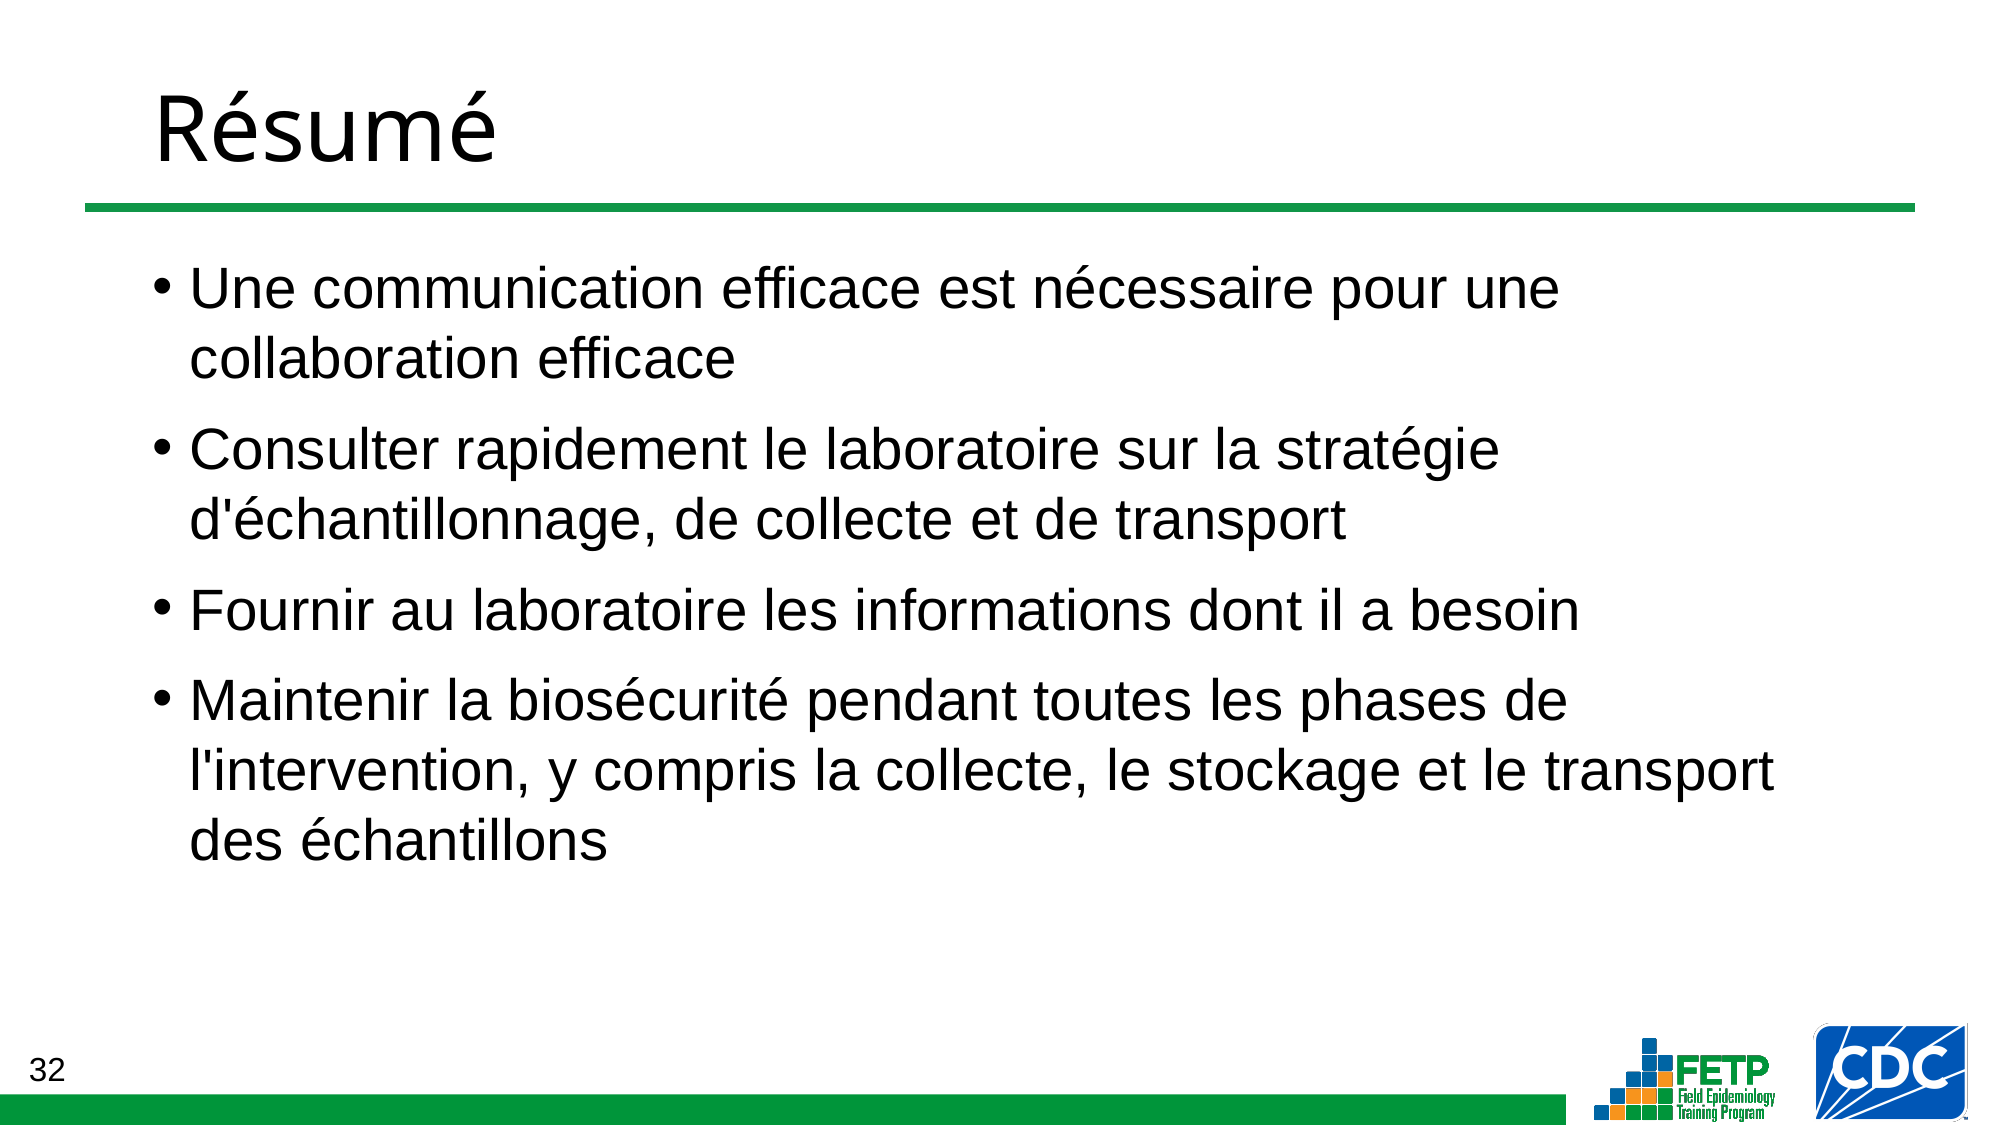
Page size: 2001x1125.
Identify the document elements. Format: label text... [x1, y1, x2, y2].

picture [1594, 1038, 1775, 1122]
list Une communication efficace est nécessaire pour une collaboration efficace Consulter rapidement le laboratoire sur la stratégie d'échantillonnage, de collecte et de transport Fournir au laboratoire les informations dont il a besoin Maintenir la biosécurité pendant toutes les phases de l'intervention, y compris la collecte, le stockage et le transport des échantillons [137, 242, 1863, 1004]
title Résumé [137, 75, 1863, 207]
picture [1813, 1023, 1968, 1122]
